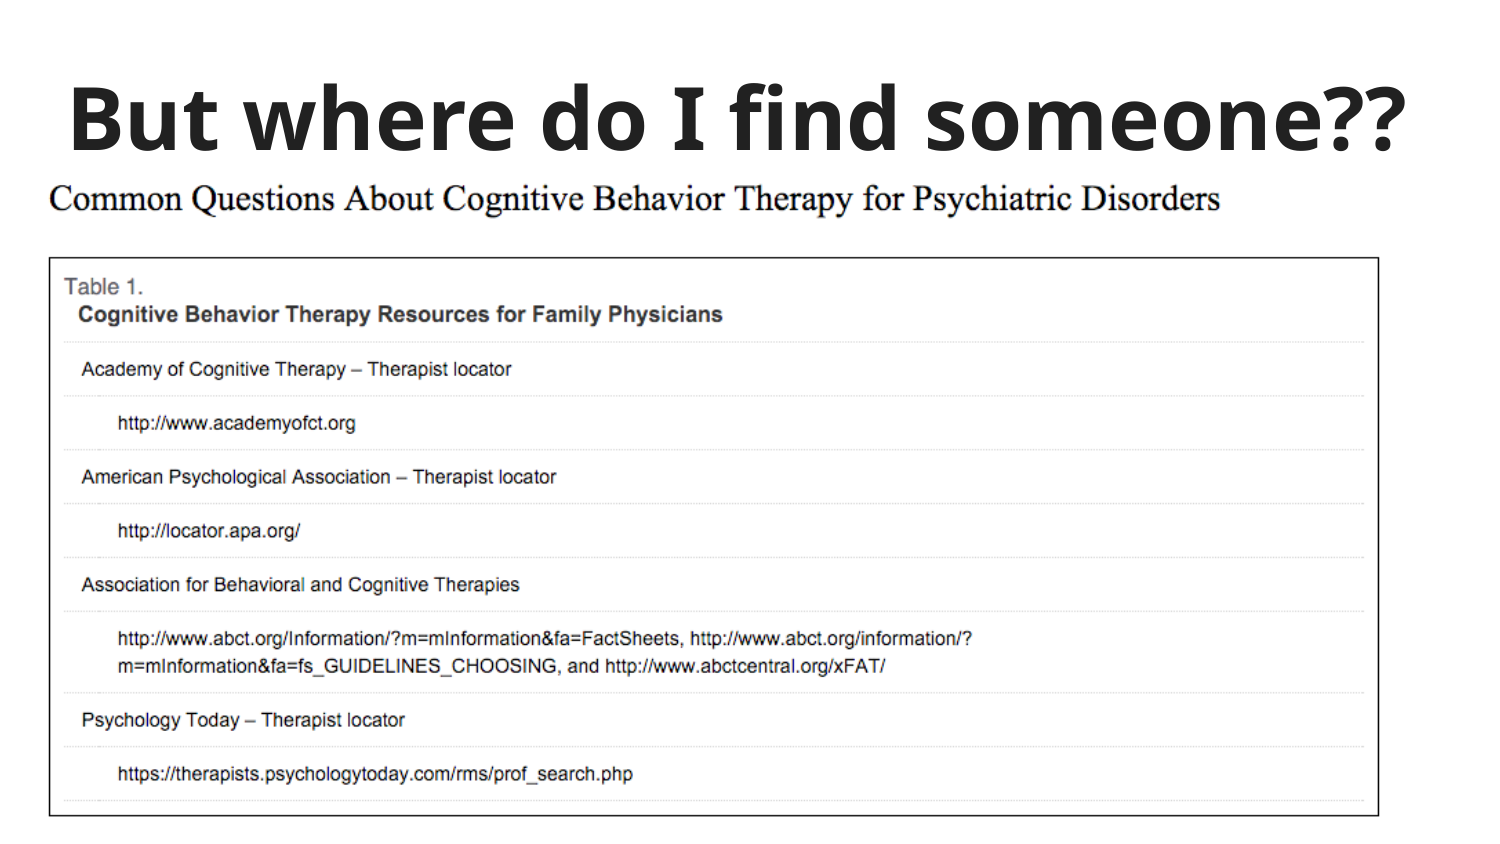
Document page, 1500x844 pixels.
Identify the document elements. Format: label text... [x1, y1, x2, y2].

title But where do I find someone?? [51, 48, 1449, 180]
picture [38, 173, 1390, 829]
